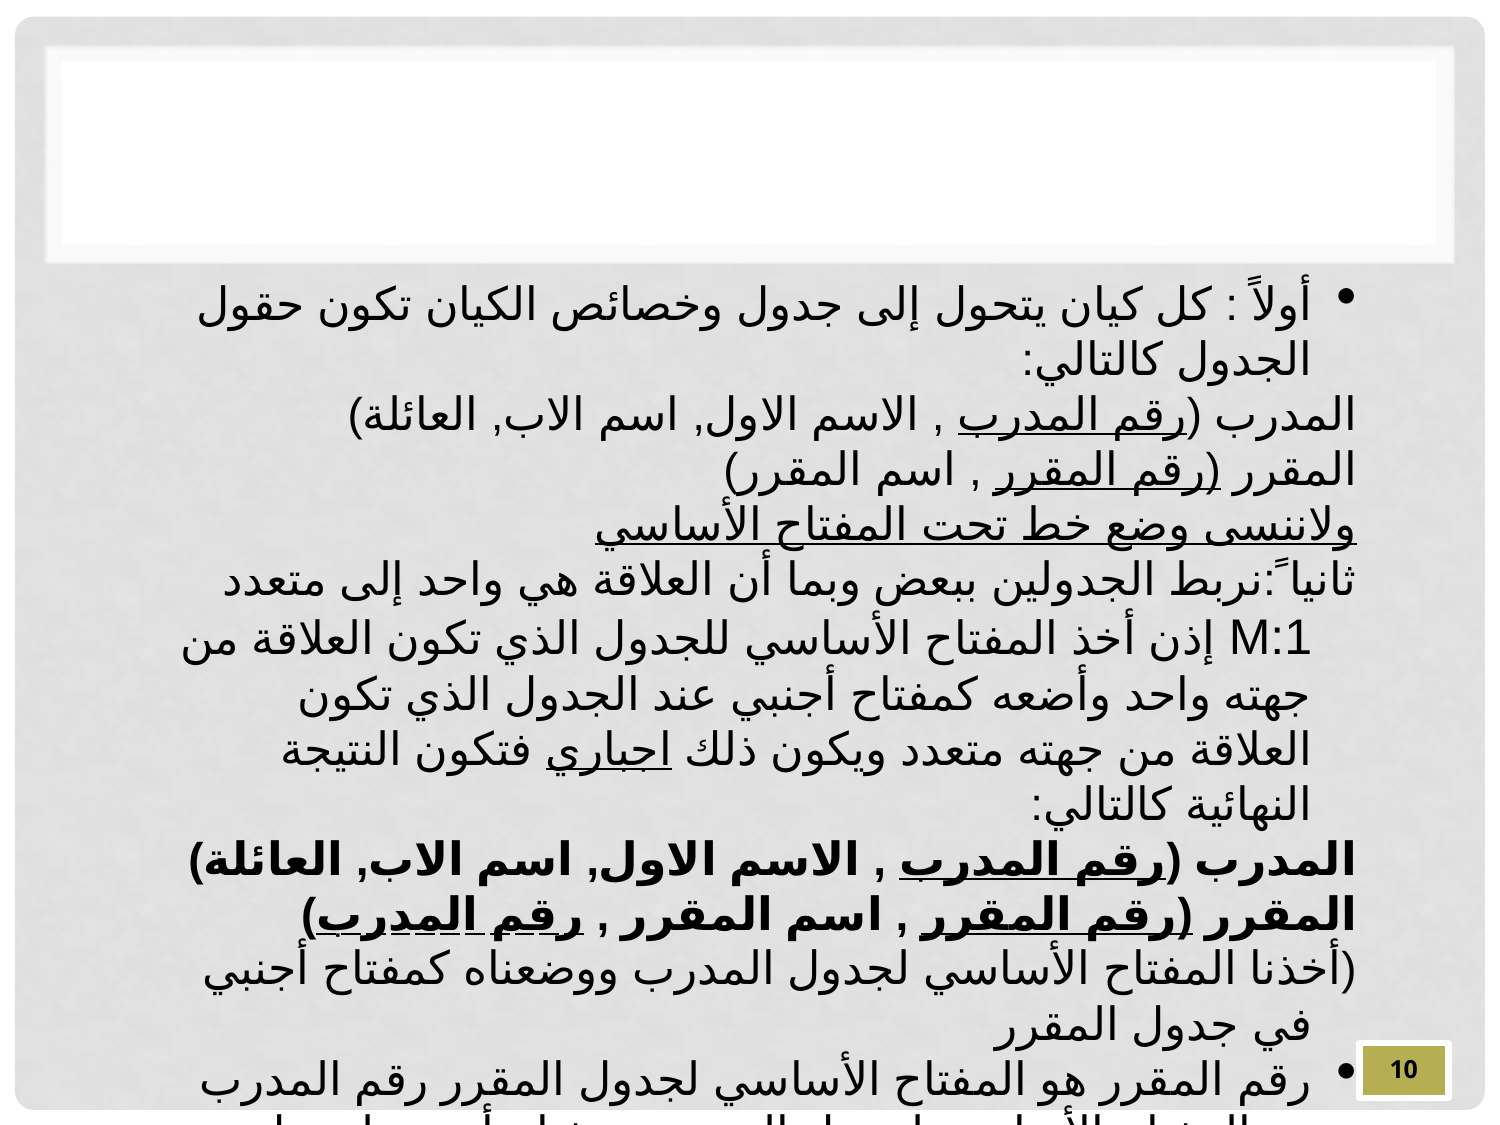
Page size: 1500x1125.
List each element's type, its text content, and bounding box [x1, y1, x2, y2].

slide_number 10 [1356, 1040, 1452, 1101]
text_box أولاً : كل كيان يتحول إلى جدول وخصائص الكيان تكون حقول الجدول كالتالي: المدرب (رقم المدرب , الاسم الاول, اسم الاب, العائلة) المقرر (رقم المقرر , اسم المقرر) ولاننسى وضع خط تحت المفتاح الأساسي ثانيا ً:نربط الجدولين ببعض وبما أن العلاقة هي واحد إلى متعدد 1:M إذن أخذ المفتاح الأساسي للجدول الذي تكون العلاقة من جهته واحد وأضعه كمفتاح أجنبي عند الجدول الذي تكون العلاقة من جهته متعدد ويكون ذلك اجباري فتكون النتيجة النهائية كالتالي: المدرب (رقم المدرب , الاسم الاول, اسم الاب, العائلة) المقرر (رقم المقرر , اسم المقرر , رقم المدرب) (أخذنا المفتاح الأساسي لجدول المدرب ووضعناه كمفتاح أجنبي في جدول المقرر رقم المقرر هو المفتاح الأساسي لجدول المقرر رقم المدرب هو المفتاح الأساسي لجدول المدرب ومفتاح أجنبي لجدول المقرر. [164, 267, 1372, 1125]
